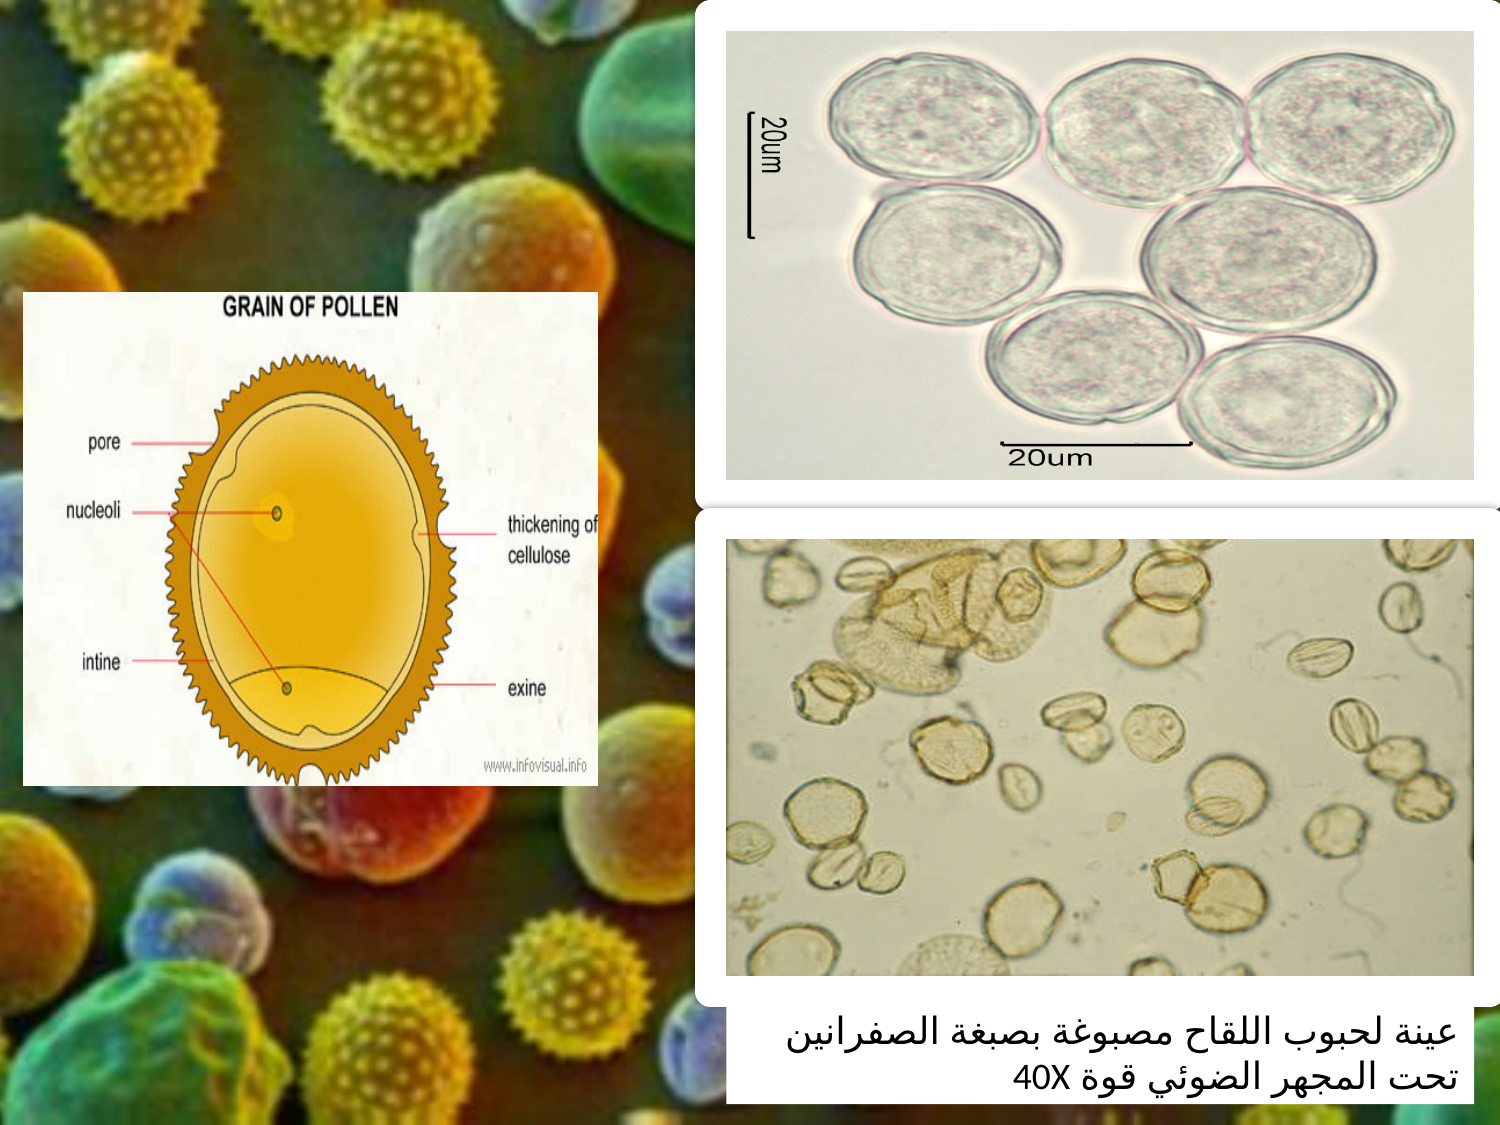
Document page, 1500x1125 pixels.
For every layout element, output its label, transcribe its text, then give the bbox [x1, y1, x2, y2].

text_box عينة لحبوب اللقاح مصبوغة بصبغة الصفرانين تحت المجهر الضوئي قوة 40X [726, 999, 1475, 1105]
picture [726, 538, 1475, 977]
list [23, 292, 598, 786]
picture [0, 0, 1500, 1125]
picture [726, 30, 1475, 481]
